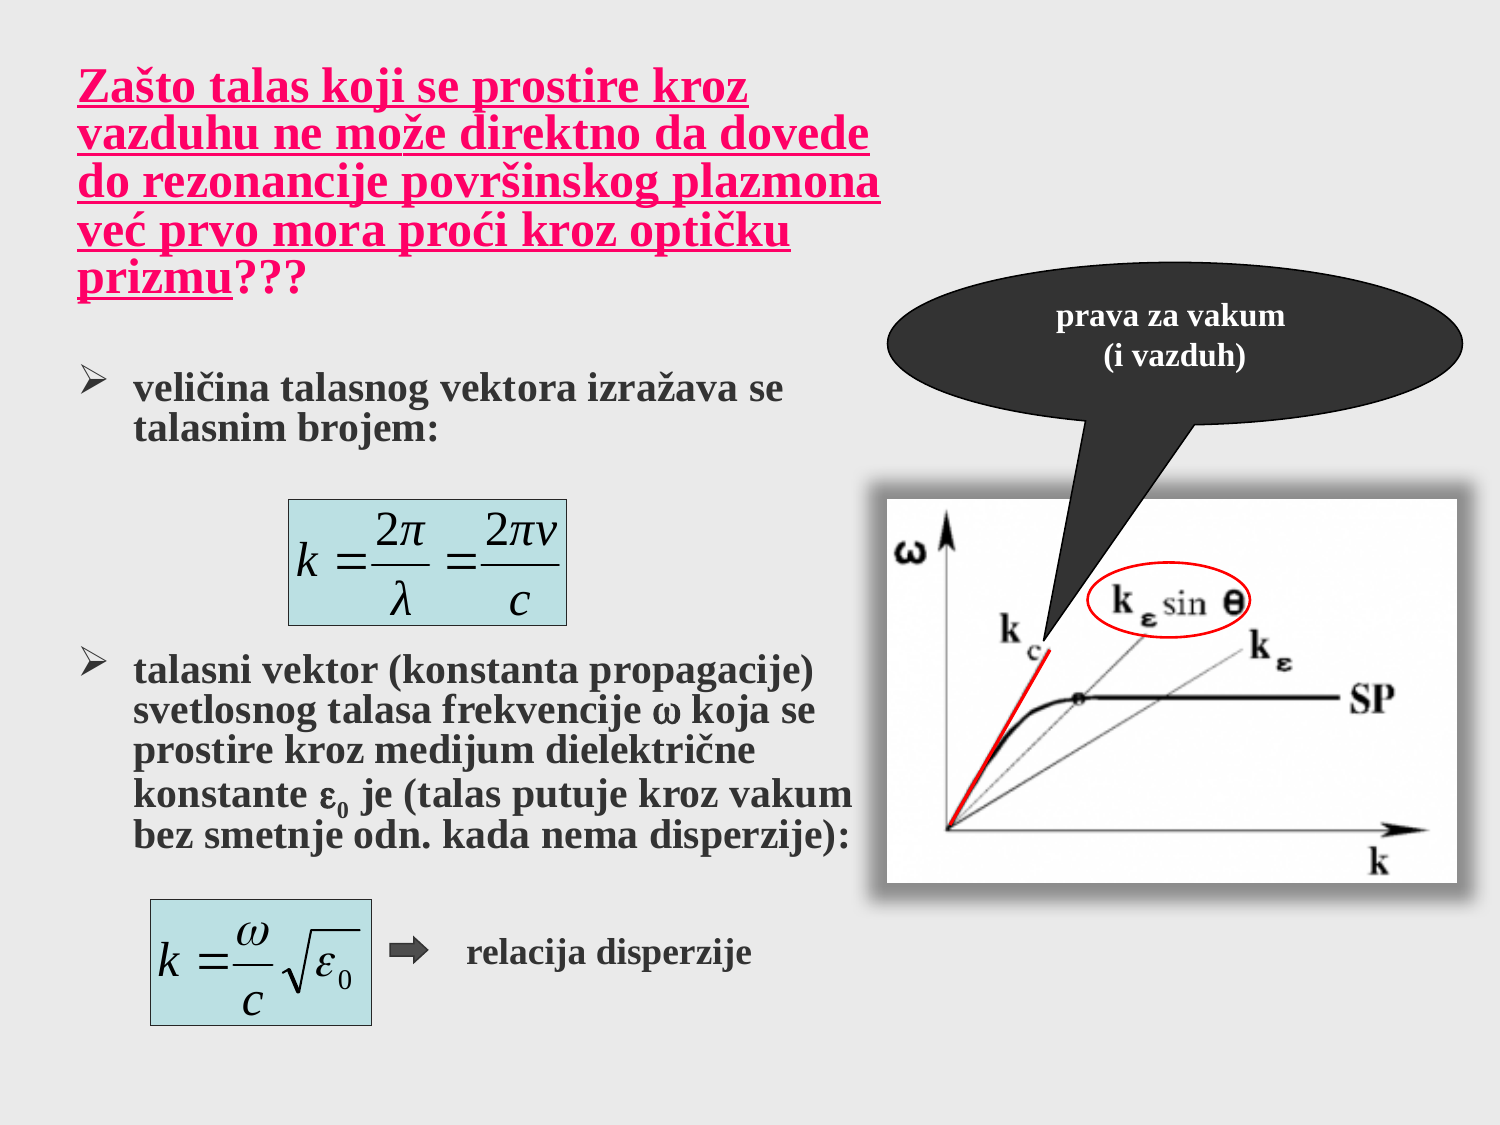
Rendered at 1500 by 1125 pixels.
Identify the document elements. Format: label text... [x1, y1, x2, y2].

picture [887, 499, 1457, 883]
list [288, 498, 568, 627]
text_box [149, 898, 372, 1027]
list Zašto talas koji se prostire kroz vazduhu ne može direktno da dovede do rezonancije površinskog plazmona već prvo mora proći kroz optičku prizmu??? veličina talasnog vektora izražava se talasnim brojem: talasni vektor (konstanta propagacije) svetlosnog talasa frekvencije  koja se prostire kroz medijum dielektrične konstante 0 je (talas putuje kroz vakum bez smetnje odn. kada nema disperzije): [62, 56, 938, 988]
text_box prava za vakum (i vazduh) [887, 262, 1463, 498]
text_box relacija disperzije [451, 919, 778, 980]
text_box [390, 937, 428, 963]
